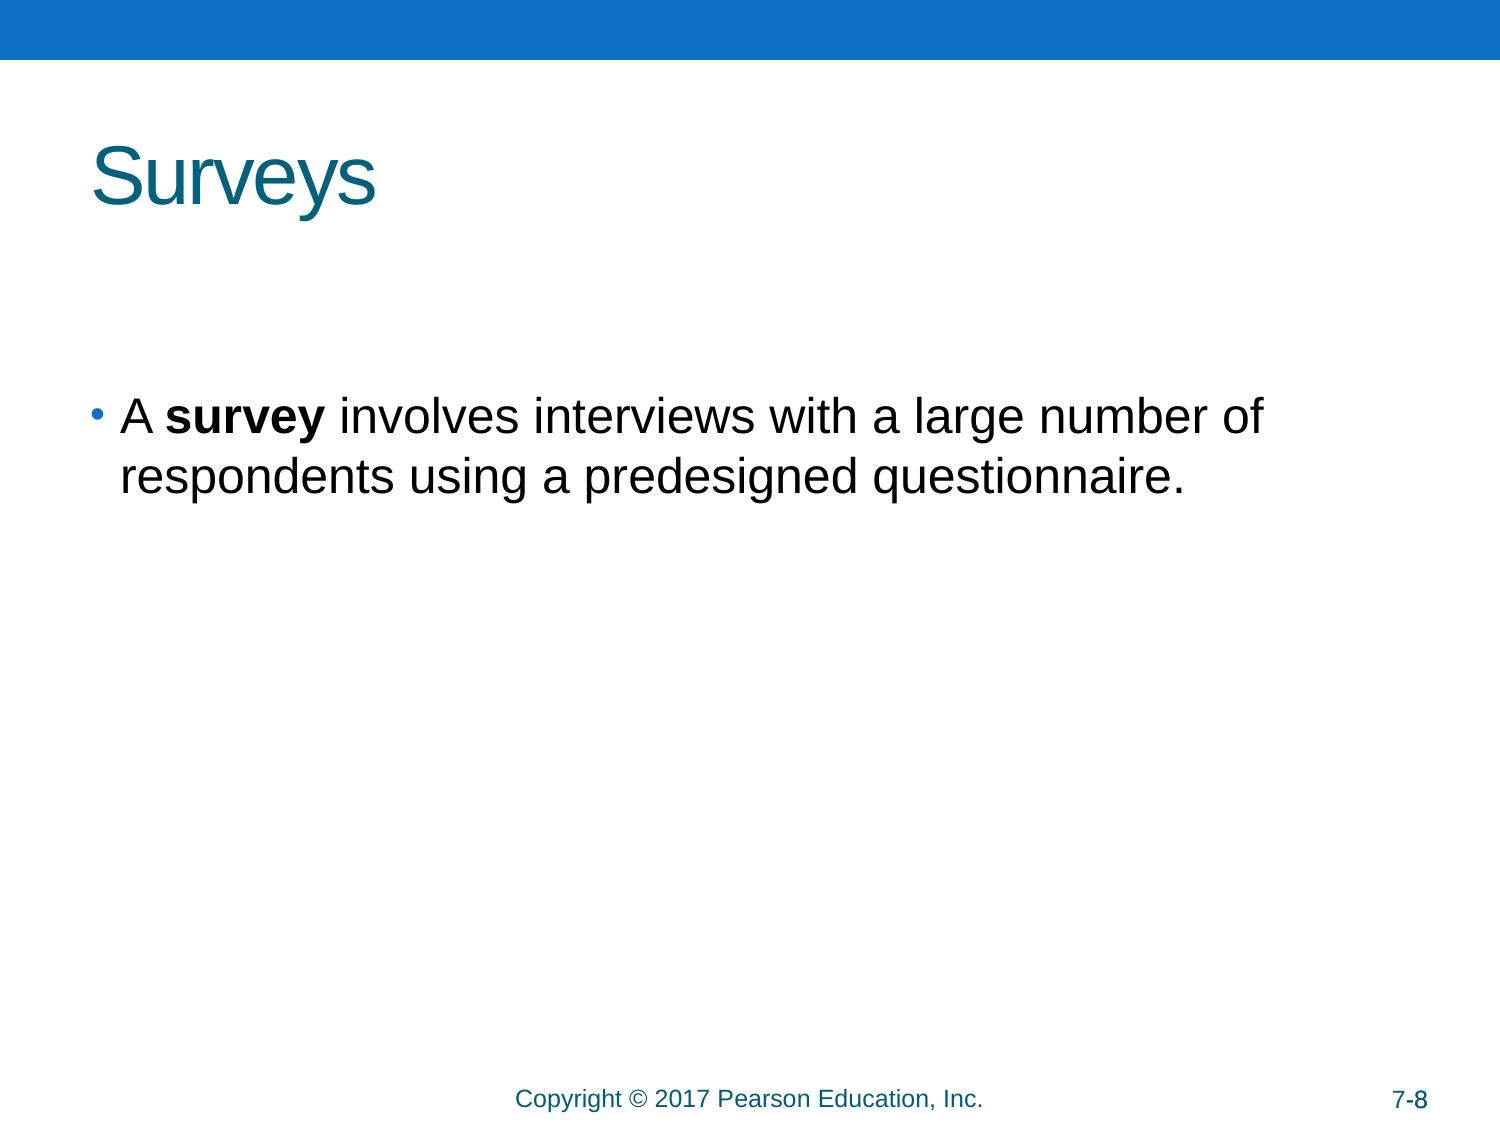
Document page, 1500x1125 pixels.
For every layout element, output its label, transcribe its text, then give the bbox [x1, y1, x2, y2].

title Surveys [75, 90, 1425, 253]
list A survey involves interviews with a large number of respondents using a predesigned questionnaire. [75, 376, 1425, 1125]
